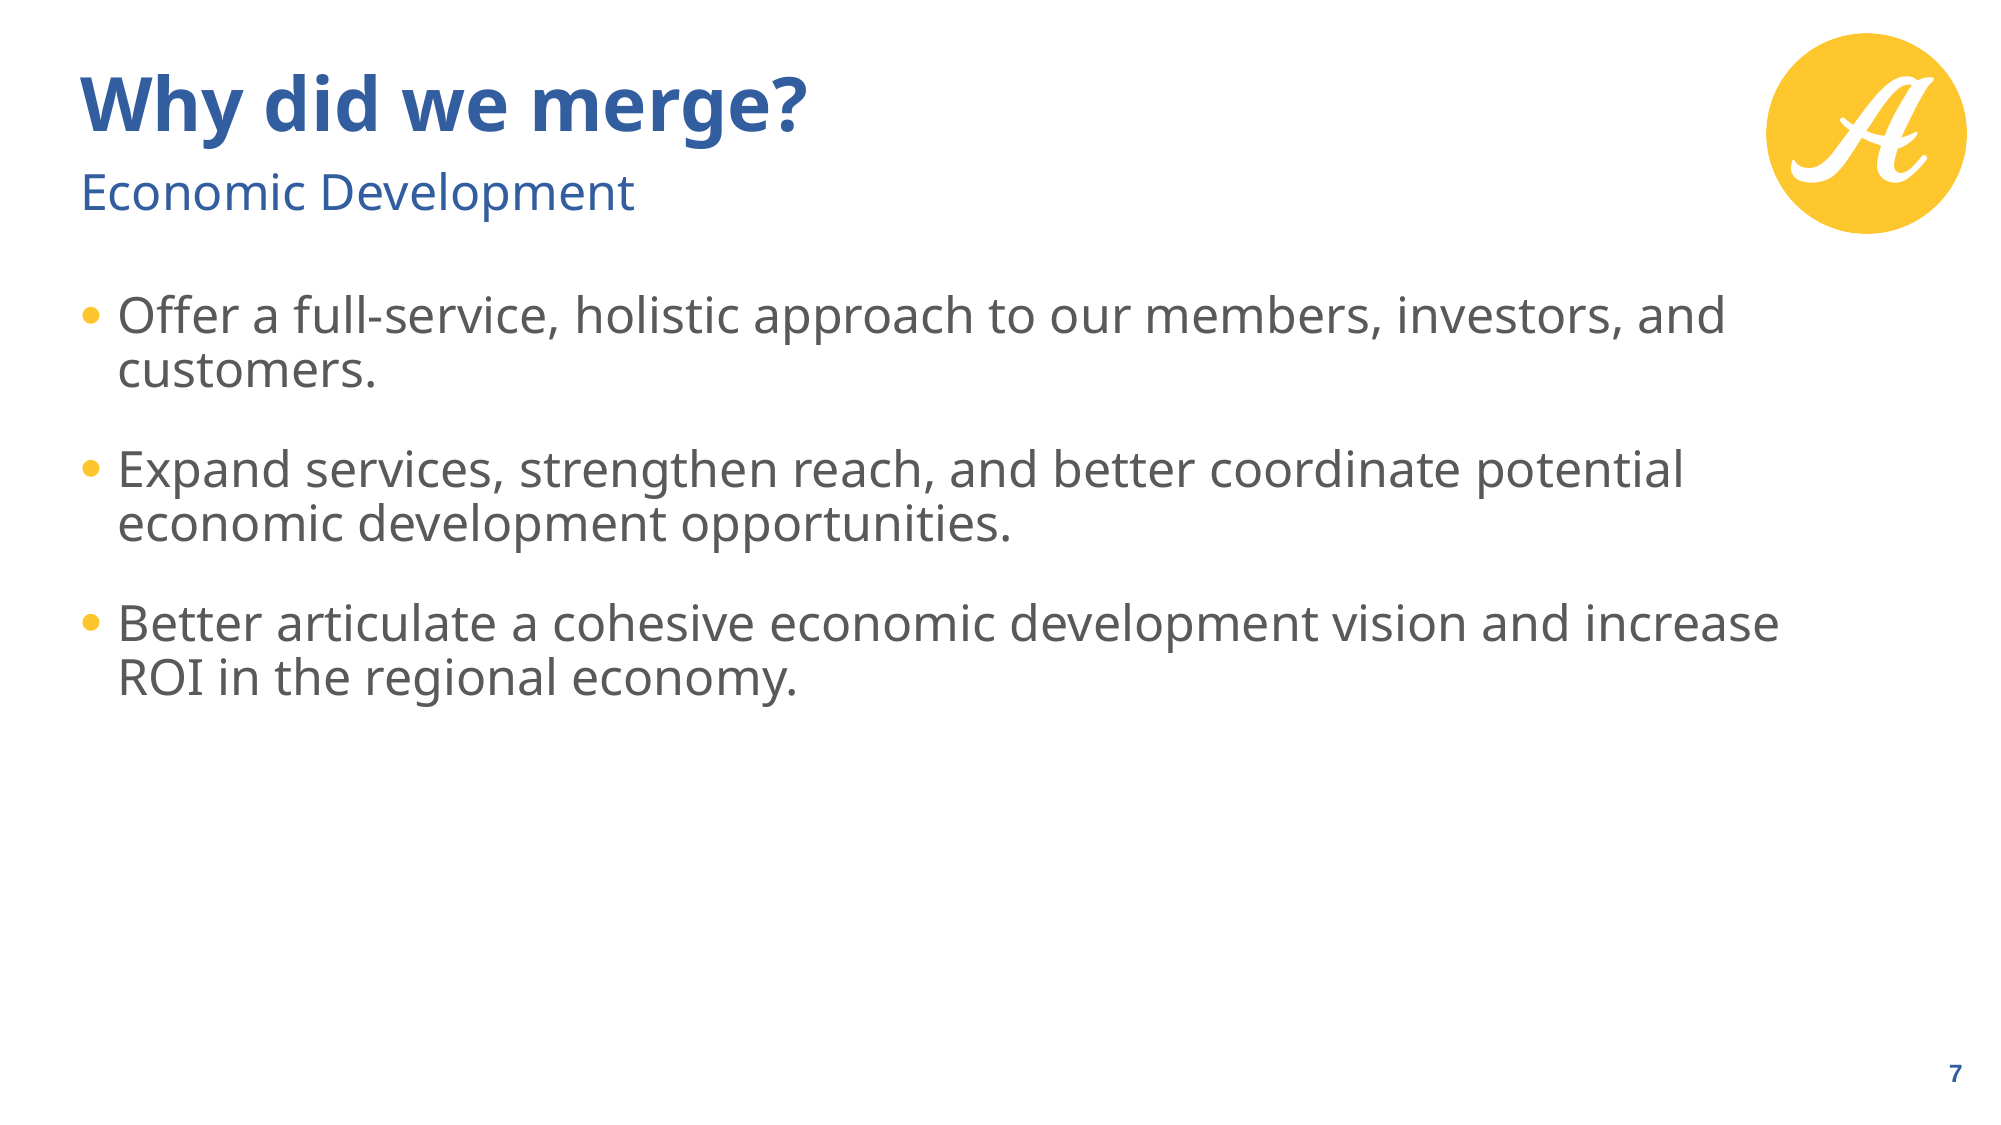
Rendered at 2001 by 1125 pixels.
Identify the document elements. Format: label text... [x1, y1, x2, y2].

slide_number 7 [1527, 1042, 1978, 1103]
list Economic Development [64, 159, 1863, 230]
title Why did we merge? [64, 22, 1863, 156]
list Offer a full-service, holistic approach to our members, investors, and customers. Expand services, strengthen reach, and better coordinate potential economic development opportunities. Better articulate a cohesive economic development vision and increase ROI in the regional economy. [64, 282, 1863, 1014]
picture [1766, 33, 1967, 234]
